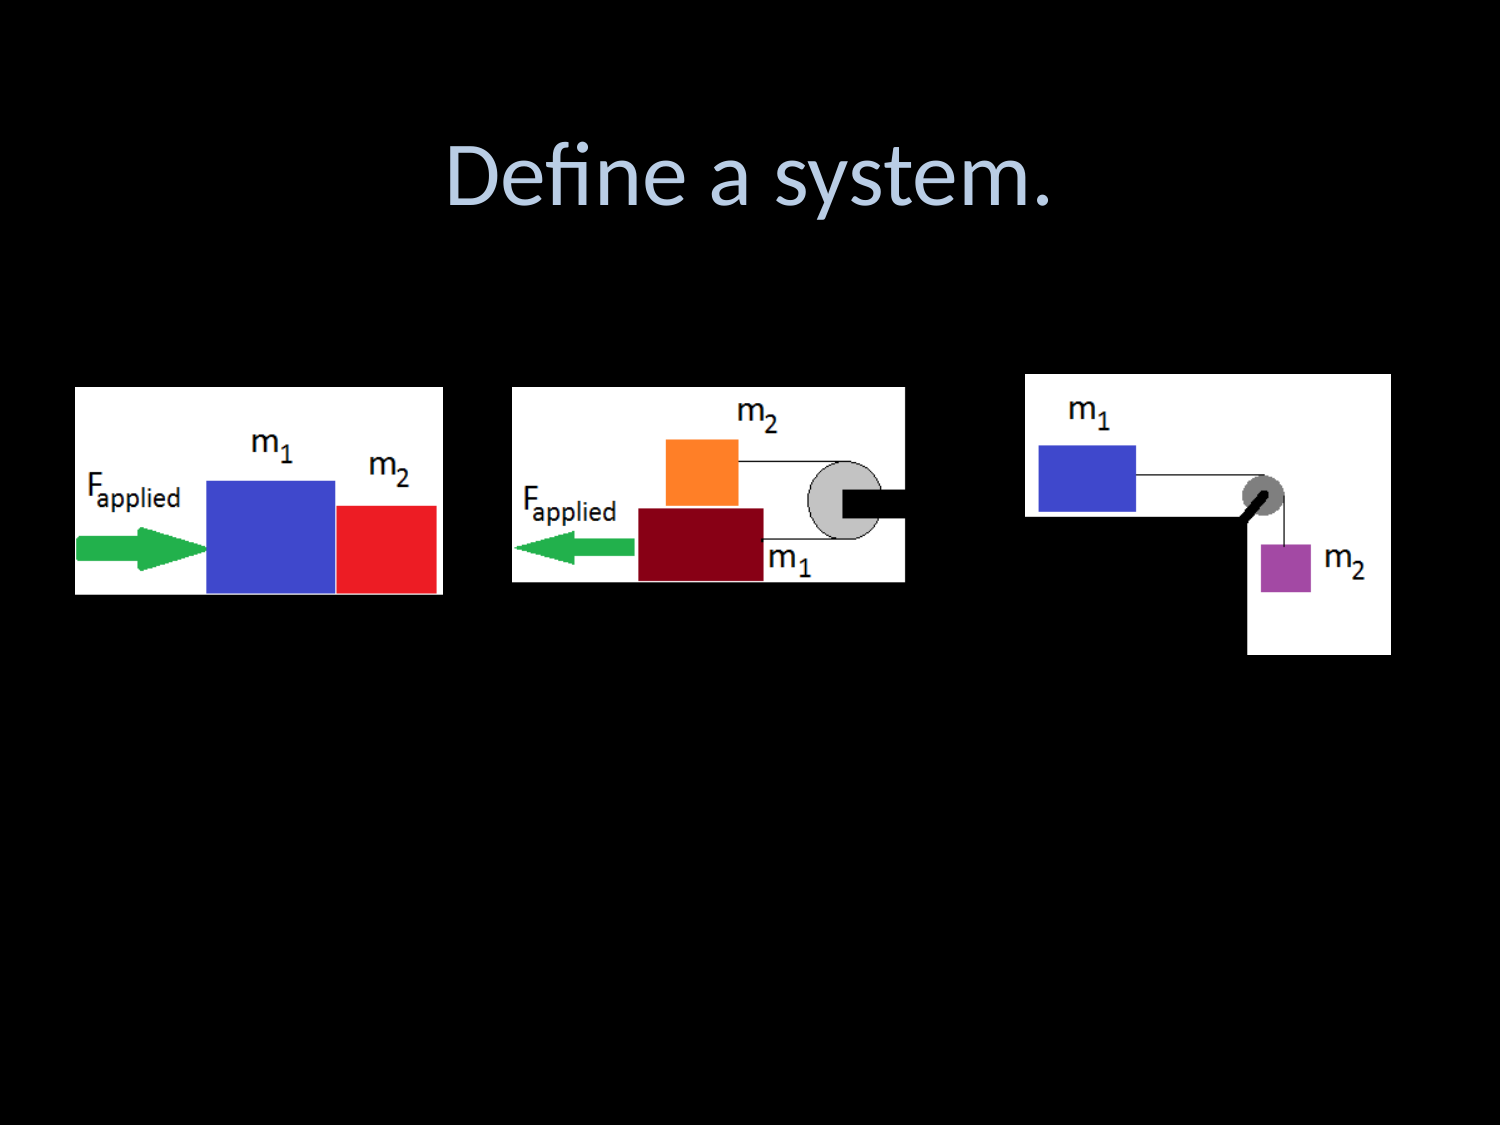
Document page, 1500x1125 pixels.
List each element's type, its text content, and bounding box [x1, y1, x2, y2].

title Define a system. [75, 75, 1425, 263]
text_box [512, 387, 949, 635]
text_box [74, 387, 443, 651]
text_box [1024, 374, 1391, 655]
